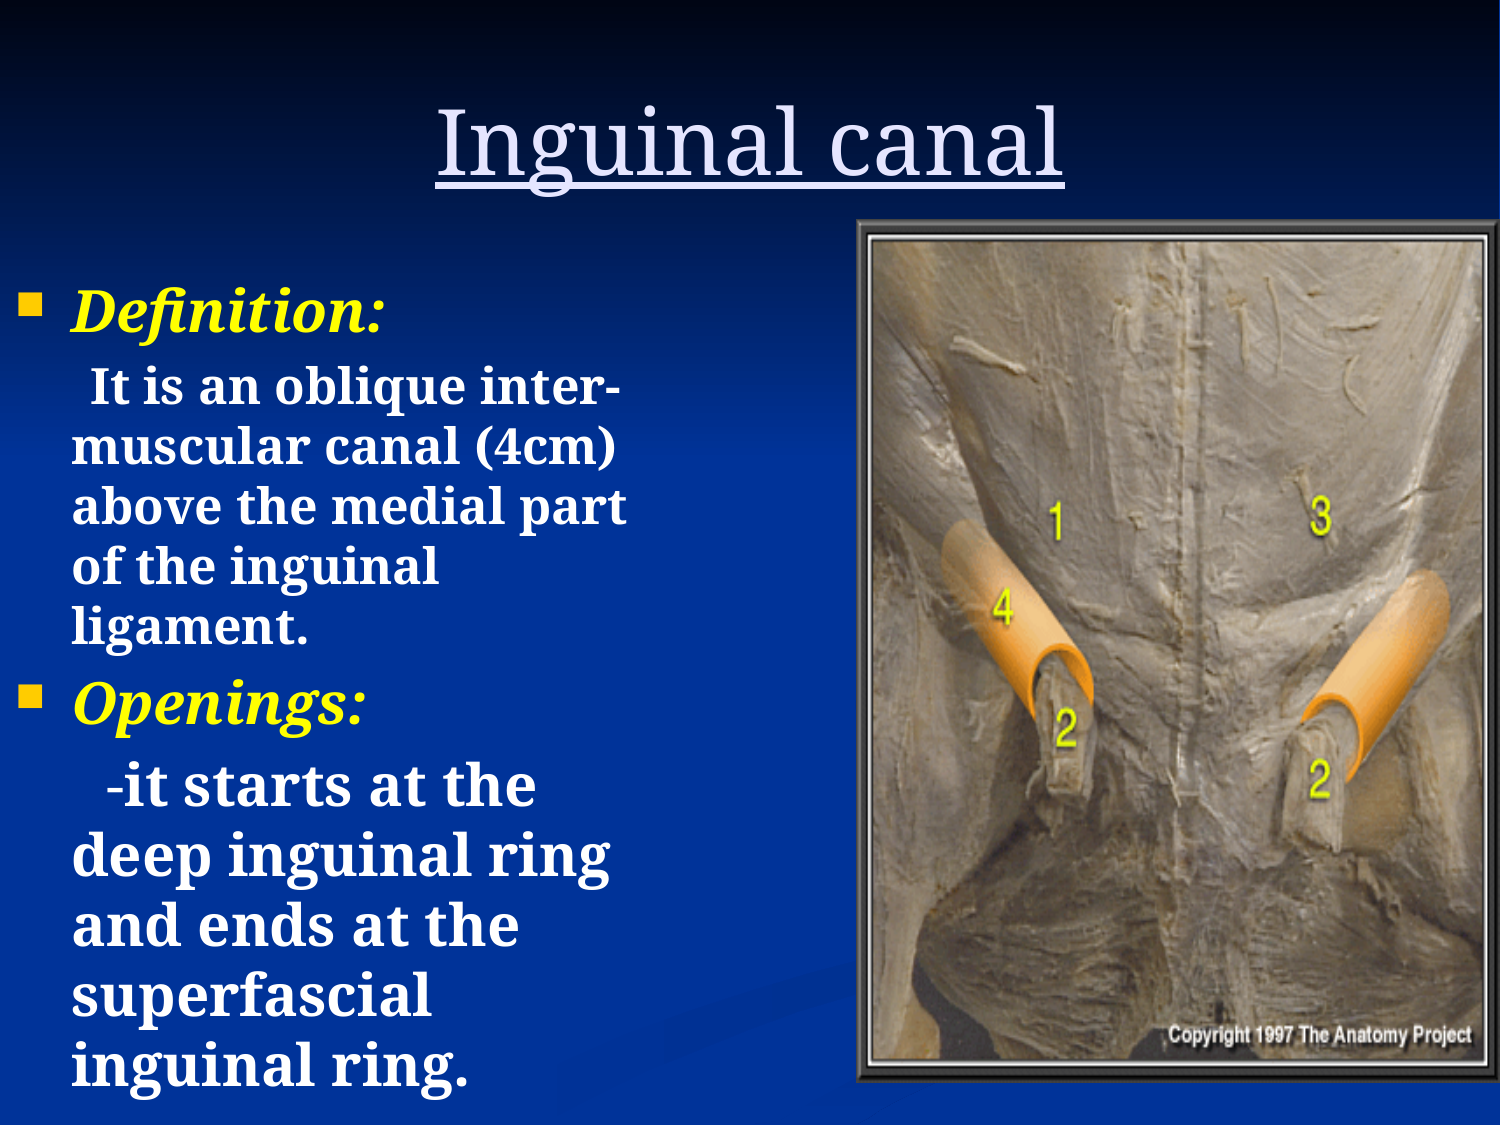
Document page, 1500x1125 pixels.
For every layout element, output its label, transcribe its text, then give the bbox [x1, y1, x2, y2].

title Inguinal canal [75, 45, 1425, 233]
picture [855, 219, 1500, 1083]
list Definition: It is an oblique inter-muscular canal (4cm) above the medial part of the inguinal ligament. Openings: -it starts at the deep inguinal ring and ends at the superfascial inguinal ring. [0, 267, 687, 1010]
